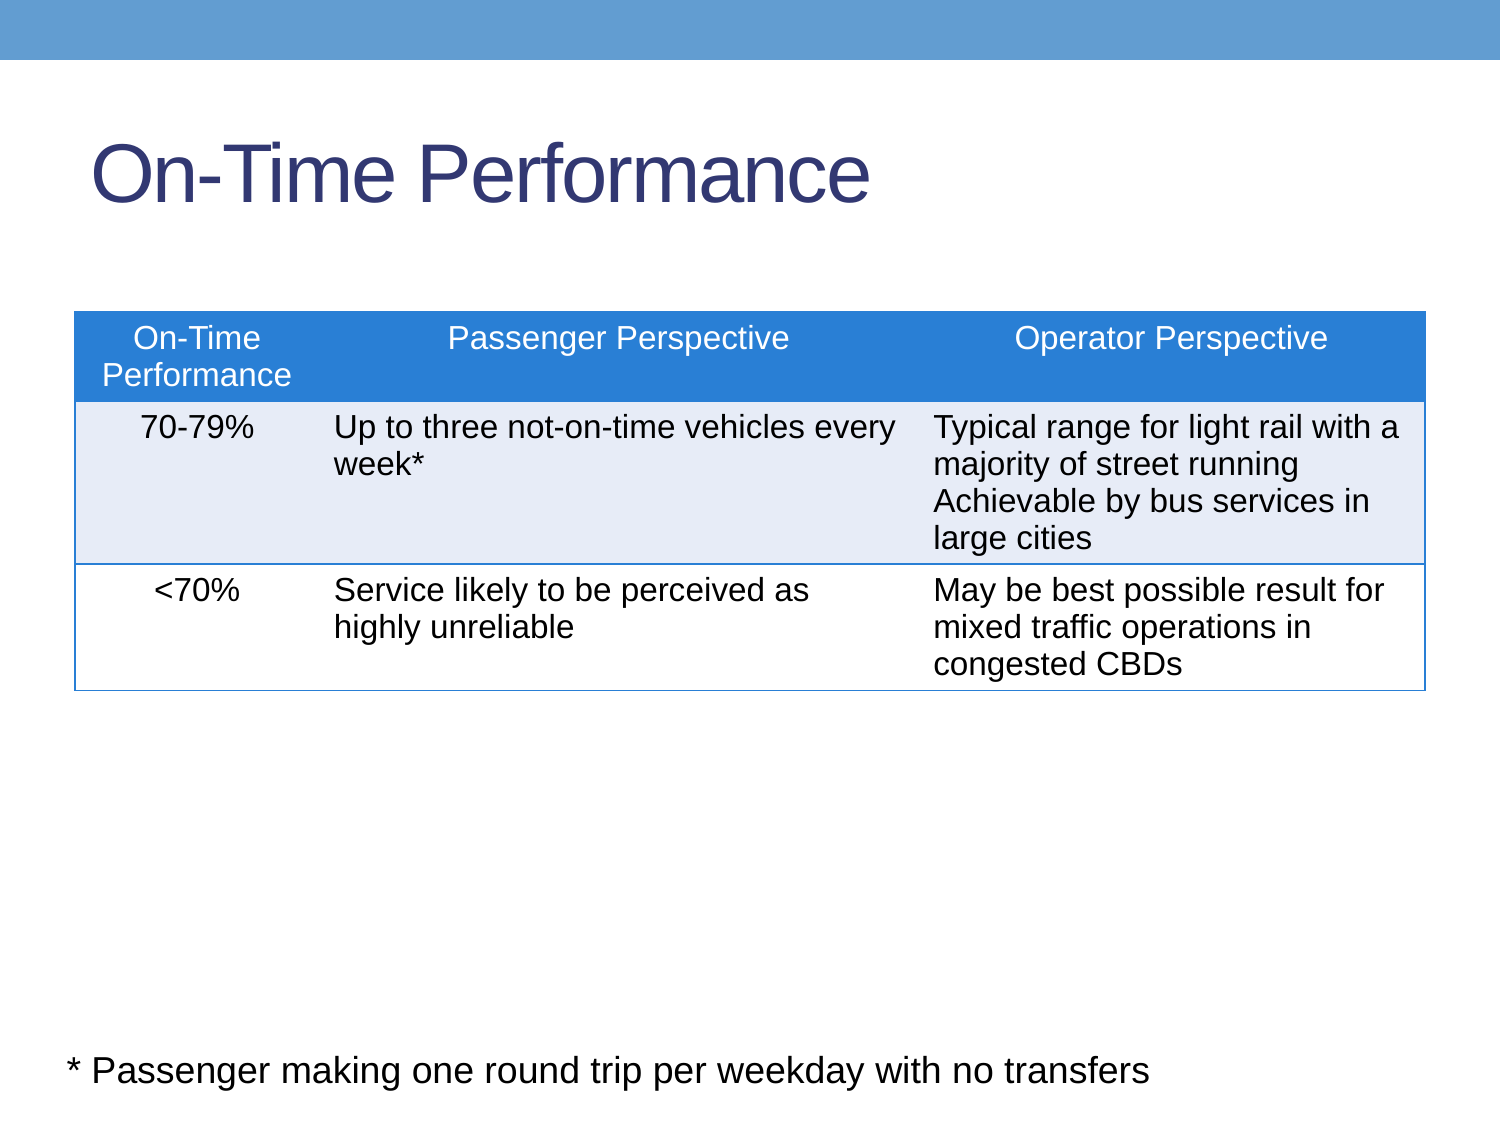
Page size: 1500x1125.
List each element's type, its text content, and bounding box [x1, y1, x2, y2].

table_header Operator Perspective [919, 313, 1424, 400]
table_header On-Time Performance [76, 313, 319, 400]
table_cell May be best possible result for mixed traffic operations in congested CBDs [919, 565, 1424, 690]
table_cell Typical range for light rail with a majority of street running Achievable by bus services in large cities [919, 402, 1424, 563]
title On-Time Performance [75, 87, 1425, 250]
table_cell <70% [76, 565, 319, 690]
table_cell 70-79% [76, 402, 319, 563]
table_header Passenger Perspective [319, 313, 919, 400]
table_cell Service likely to be perceived as highly unreliable [319, 565, 919, 690]
table_cell Up to three not-on-time vehicles every week* [319, 402, 919, 563]
text_box * Passenger making one round trip per weekday with no transfers [51, 1038, 1198, 1099]
